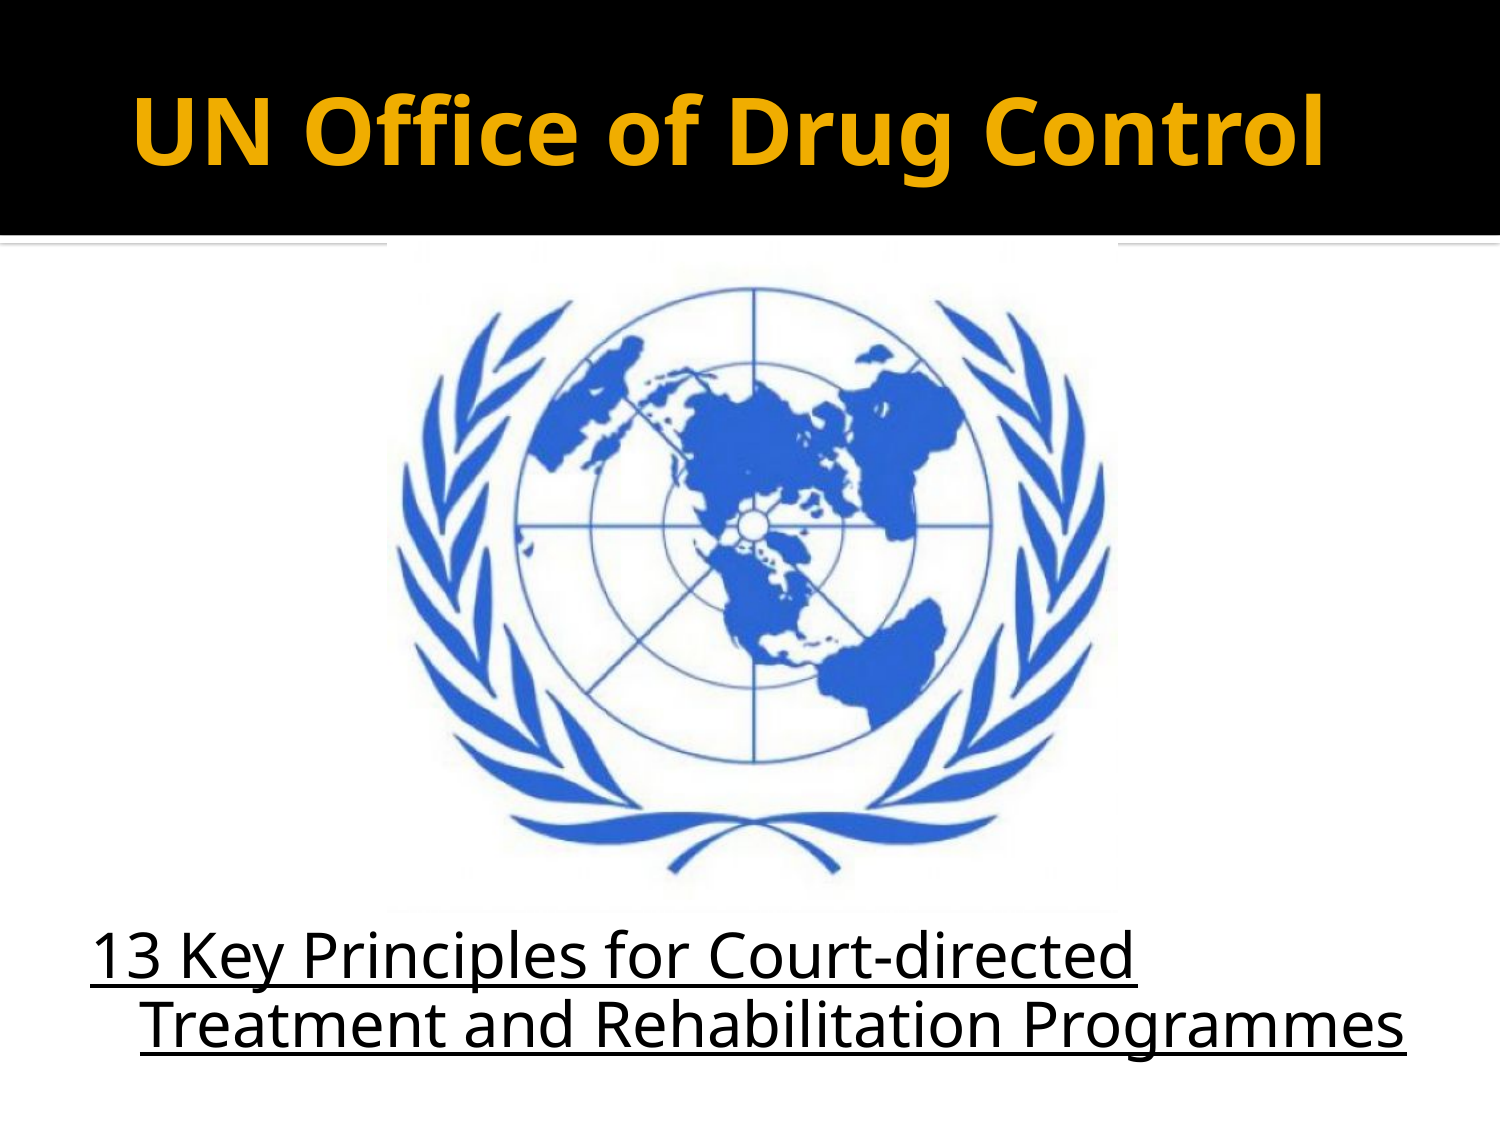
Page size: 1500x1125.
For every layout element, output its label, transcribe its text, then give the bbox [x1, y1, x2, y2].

picture [387, 241, 1118, 913]
title UN Office of Drug Control [75, 24, 1425, 231]
list 13 Key Principles for Court-directed Treatment and Rehabilitation Programmes [62, 840, 1438, 1075]
